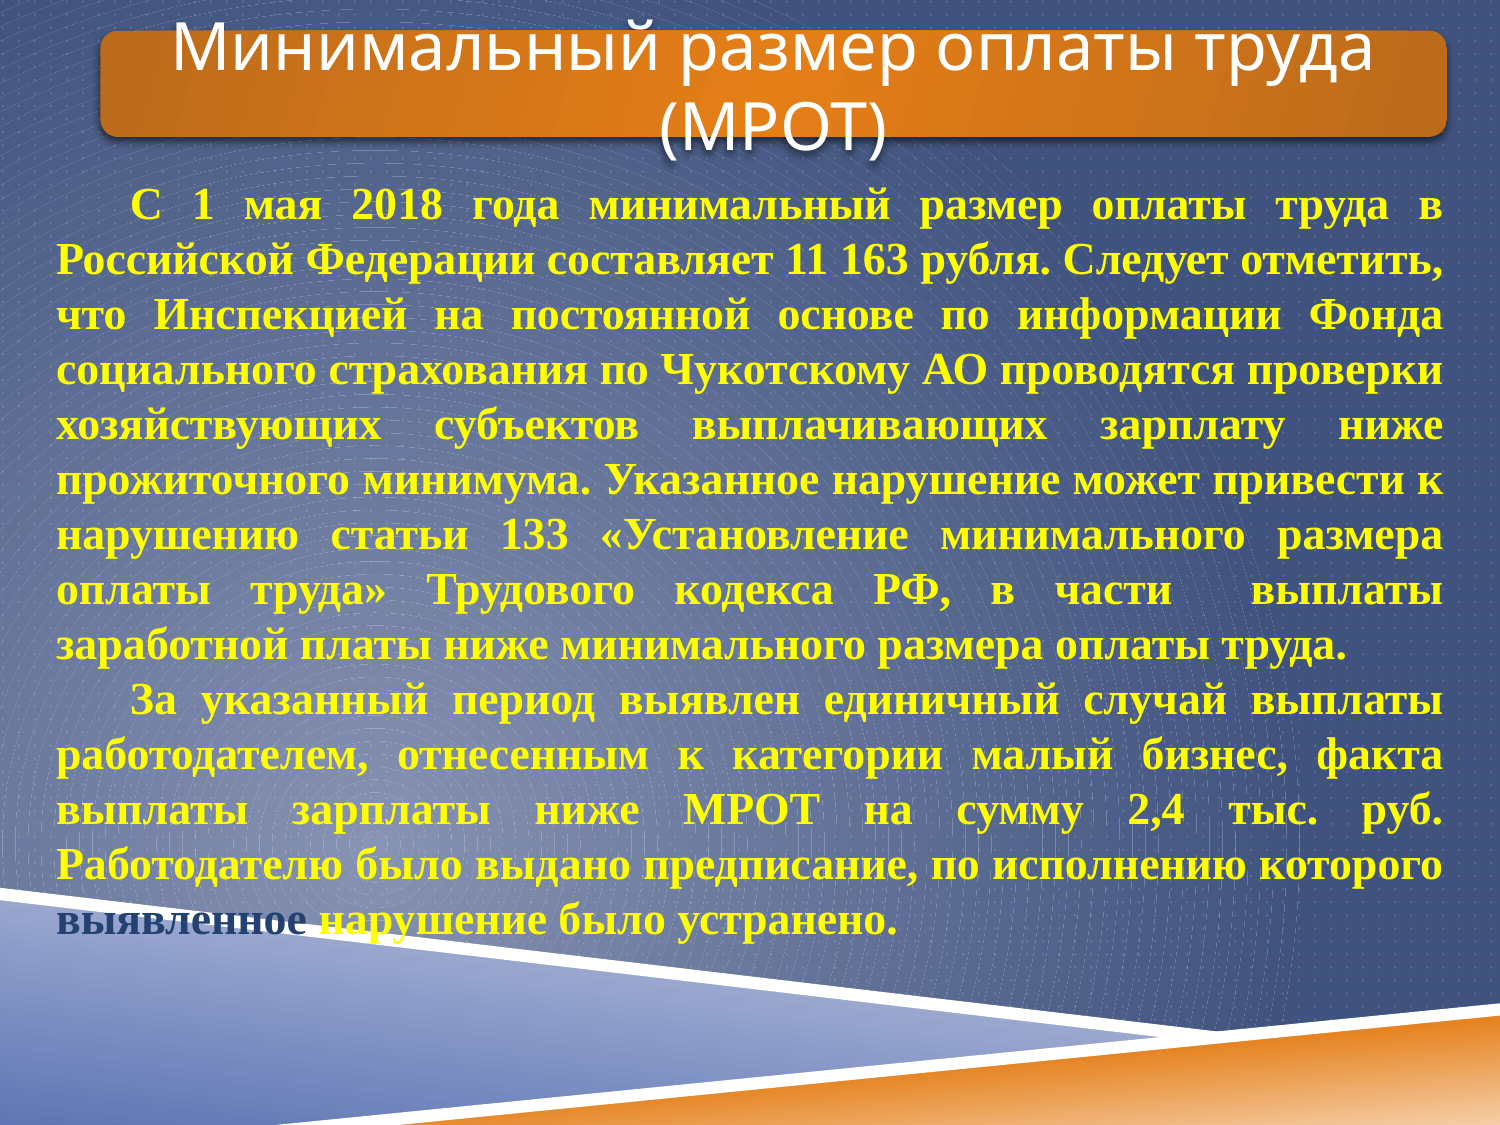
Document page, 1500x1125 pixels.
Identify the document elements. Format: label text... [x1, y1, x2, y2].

text_box Минимальный размер оплаты труда (МРОТ) [100, 30, 1447, 137]
text_box С 1 мая 2018 года минимальный размер оплаты труда в Российской Федерации составляет 11 163 рубля. Следует отметить, что Инспекцией на постоянной основе по информации Фонда социального страхования по Чукотскому АО проводятся проверки хозяйствующих субъектов выплачивающих зарплату ниже прожиточного минимума. Указанное нарушение может привести к нарушению статьи 133 «Установление минимального размера оплаты труда» Трудового кодекса РФ, в части выплаты заработной платы ниже минимального размера оплаты труда. За указанный период выявлен единичный случай выплаты работодателем, отнесенным к категории малый бизнес, факта выплаты зарплаты ниже МРОТ на сумму 2,4 тыс. руб. Работодателю было выдано предписание, по исполнению которого выявленное нарушение было устранено. [41, 166, 1459, 951]
